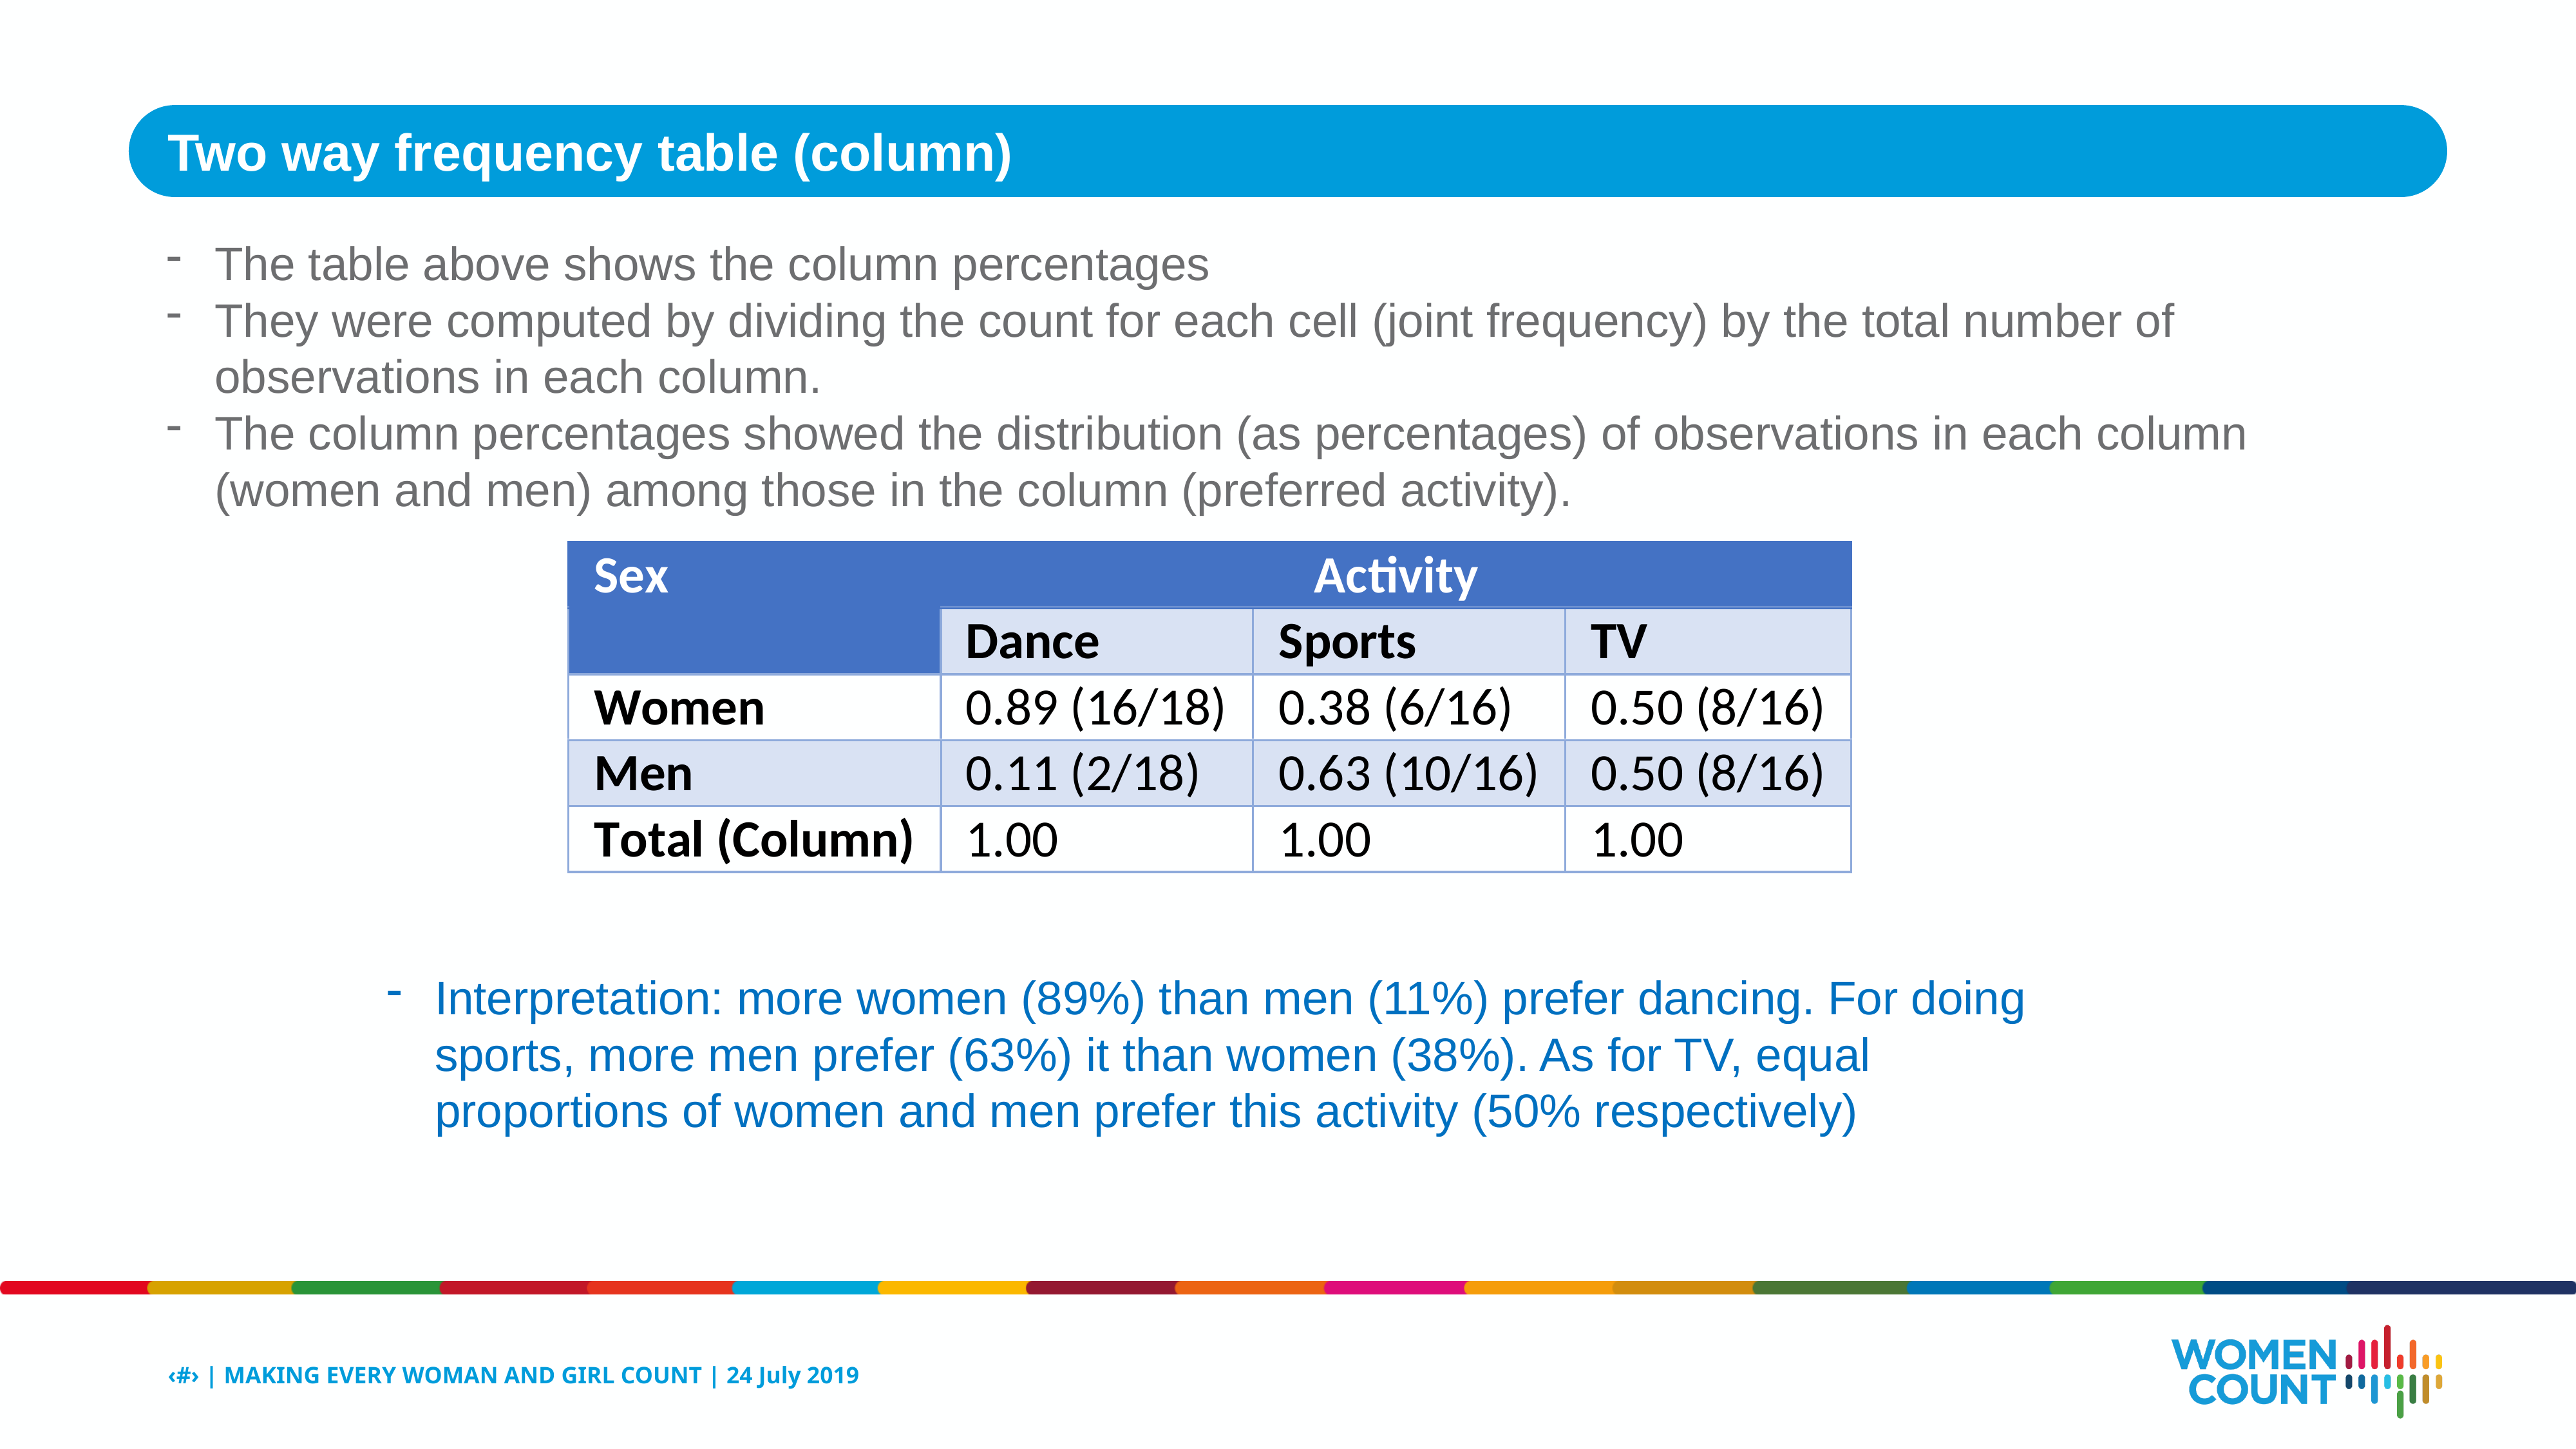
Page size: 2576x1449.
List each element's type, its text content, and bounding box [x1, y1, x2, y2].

list The table above shows the column percentages They were computed by dividing the count for each cell (joint frequency) by the total number of observations in each column. The column percentages showed the distribution (as percentages) of observations in each column (women and men) among those in the column (preferred activity). [166, 233, 2410, 576]
picture [567, 540, 2576, 940]
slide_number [167, 1360, 1542, 1388]
text_box Interpretation: more women (89%) than men (11%) prefer dancing. For doing sports, more men prefer (63%) it than women (38%). As for TV, equal proportions of women and men prefer this activity (50% respectively) [386, 967, 2061, 1137]
list Two way frequency table (column) [167, 119, 2411, 182]
